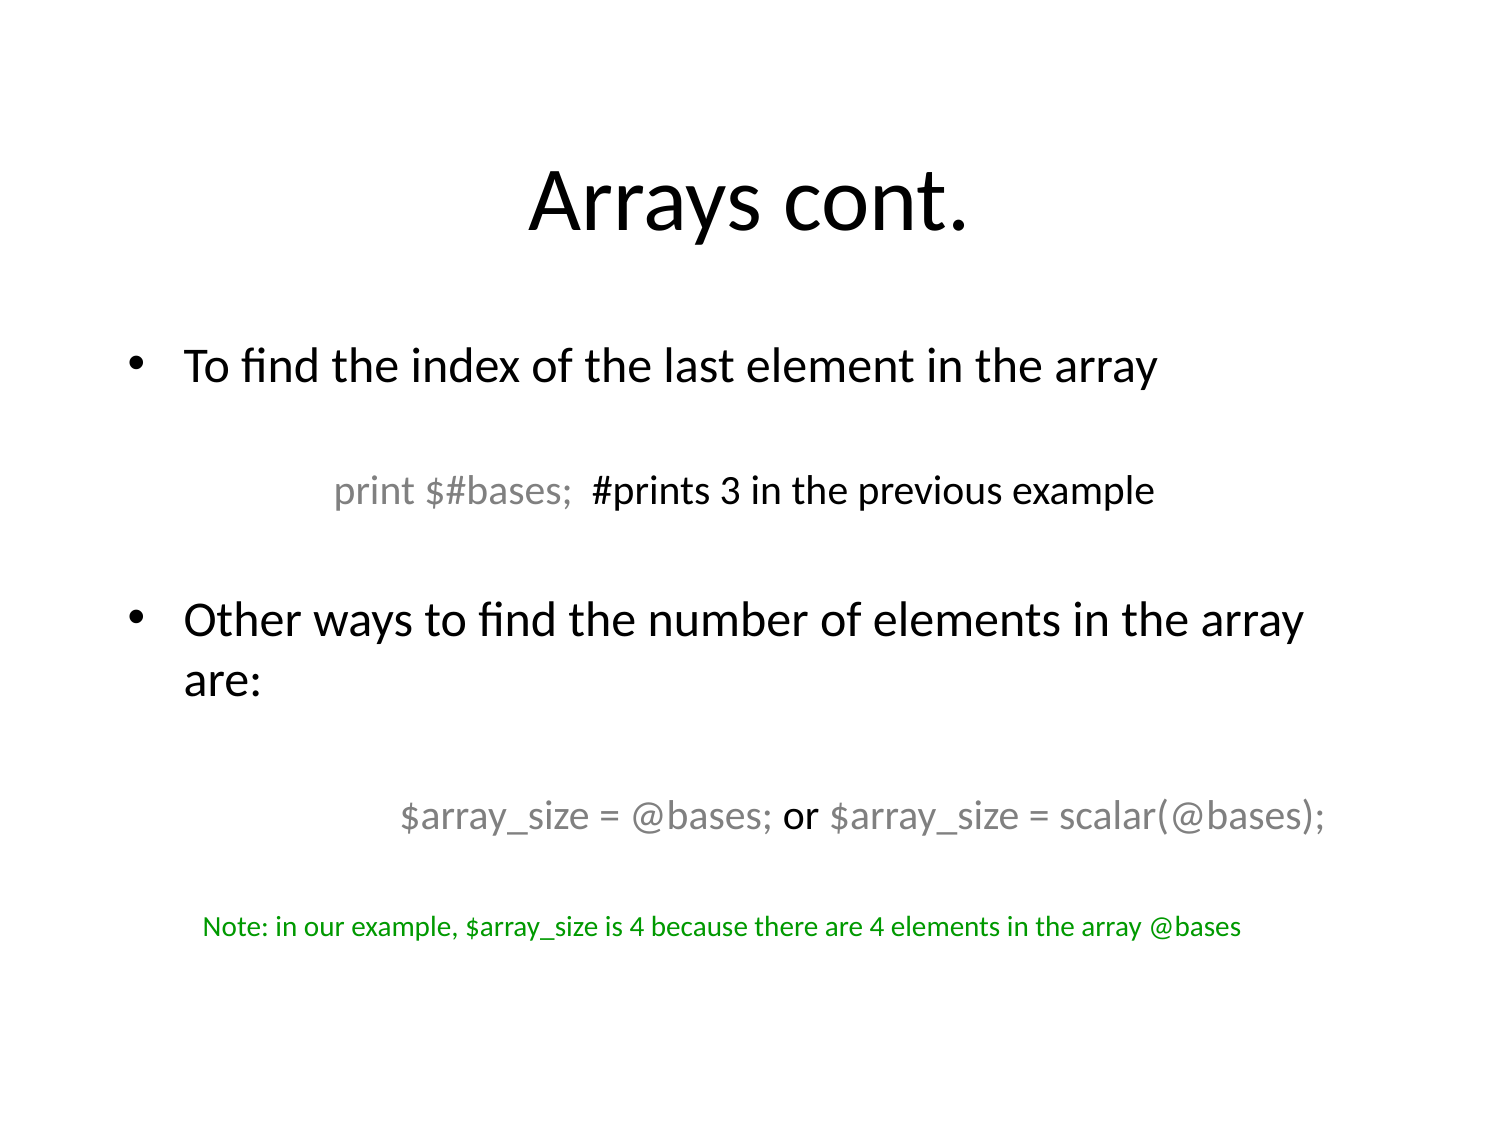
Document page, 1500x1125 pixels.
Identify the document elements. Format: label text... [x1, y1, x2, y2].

title Arrays cont. [112, 99, 1388, 288]
list To find the index of the last element in the array print $#bases; #prints 3 in the previous example Other ways to find the number of elements in the array are: $array_size = @bases; or $array_size = scalar(@bases); Note: in our example, $array_size is 4 because there are 4 elements in the array @bases [112, 324, 1388, 1000]
